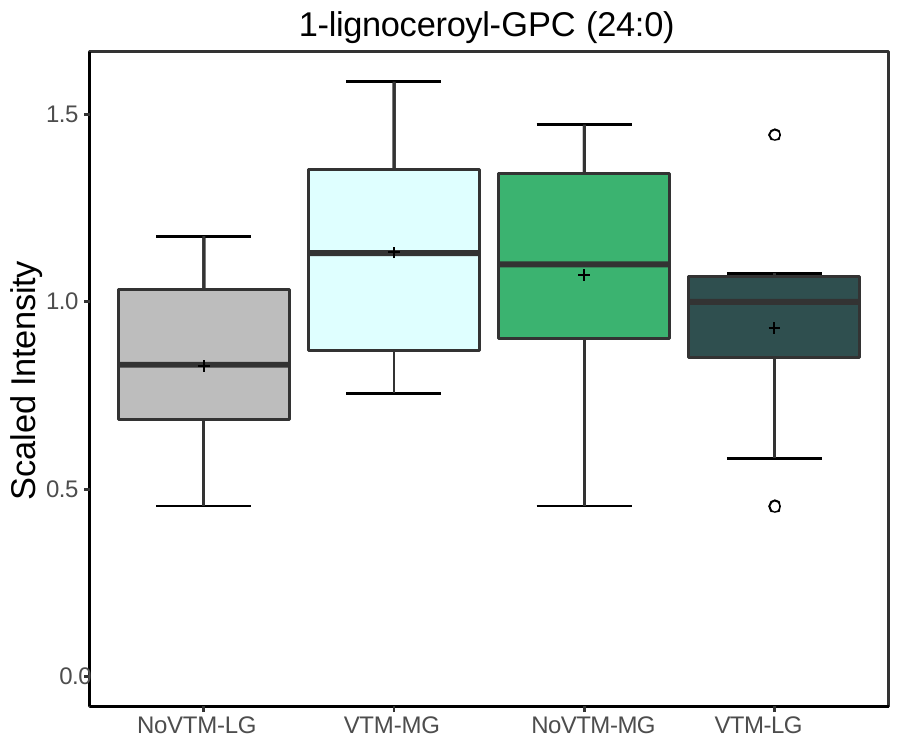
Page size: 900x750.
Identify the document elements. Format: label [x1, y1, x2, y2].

text_box [1, 256, 82, 503]
footer [57, 661, 95, 750]
text_box [83, 50, 891, 738]
text_box [44, 96, 82, 128]
slide_number [134, 713, 275, 750]
text_box [296, 0, 682, 44]
